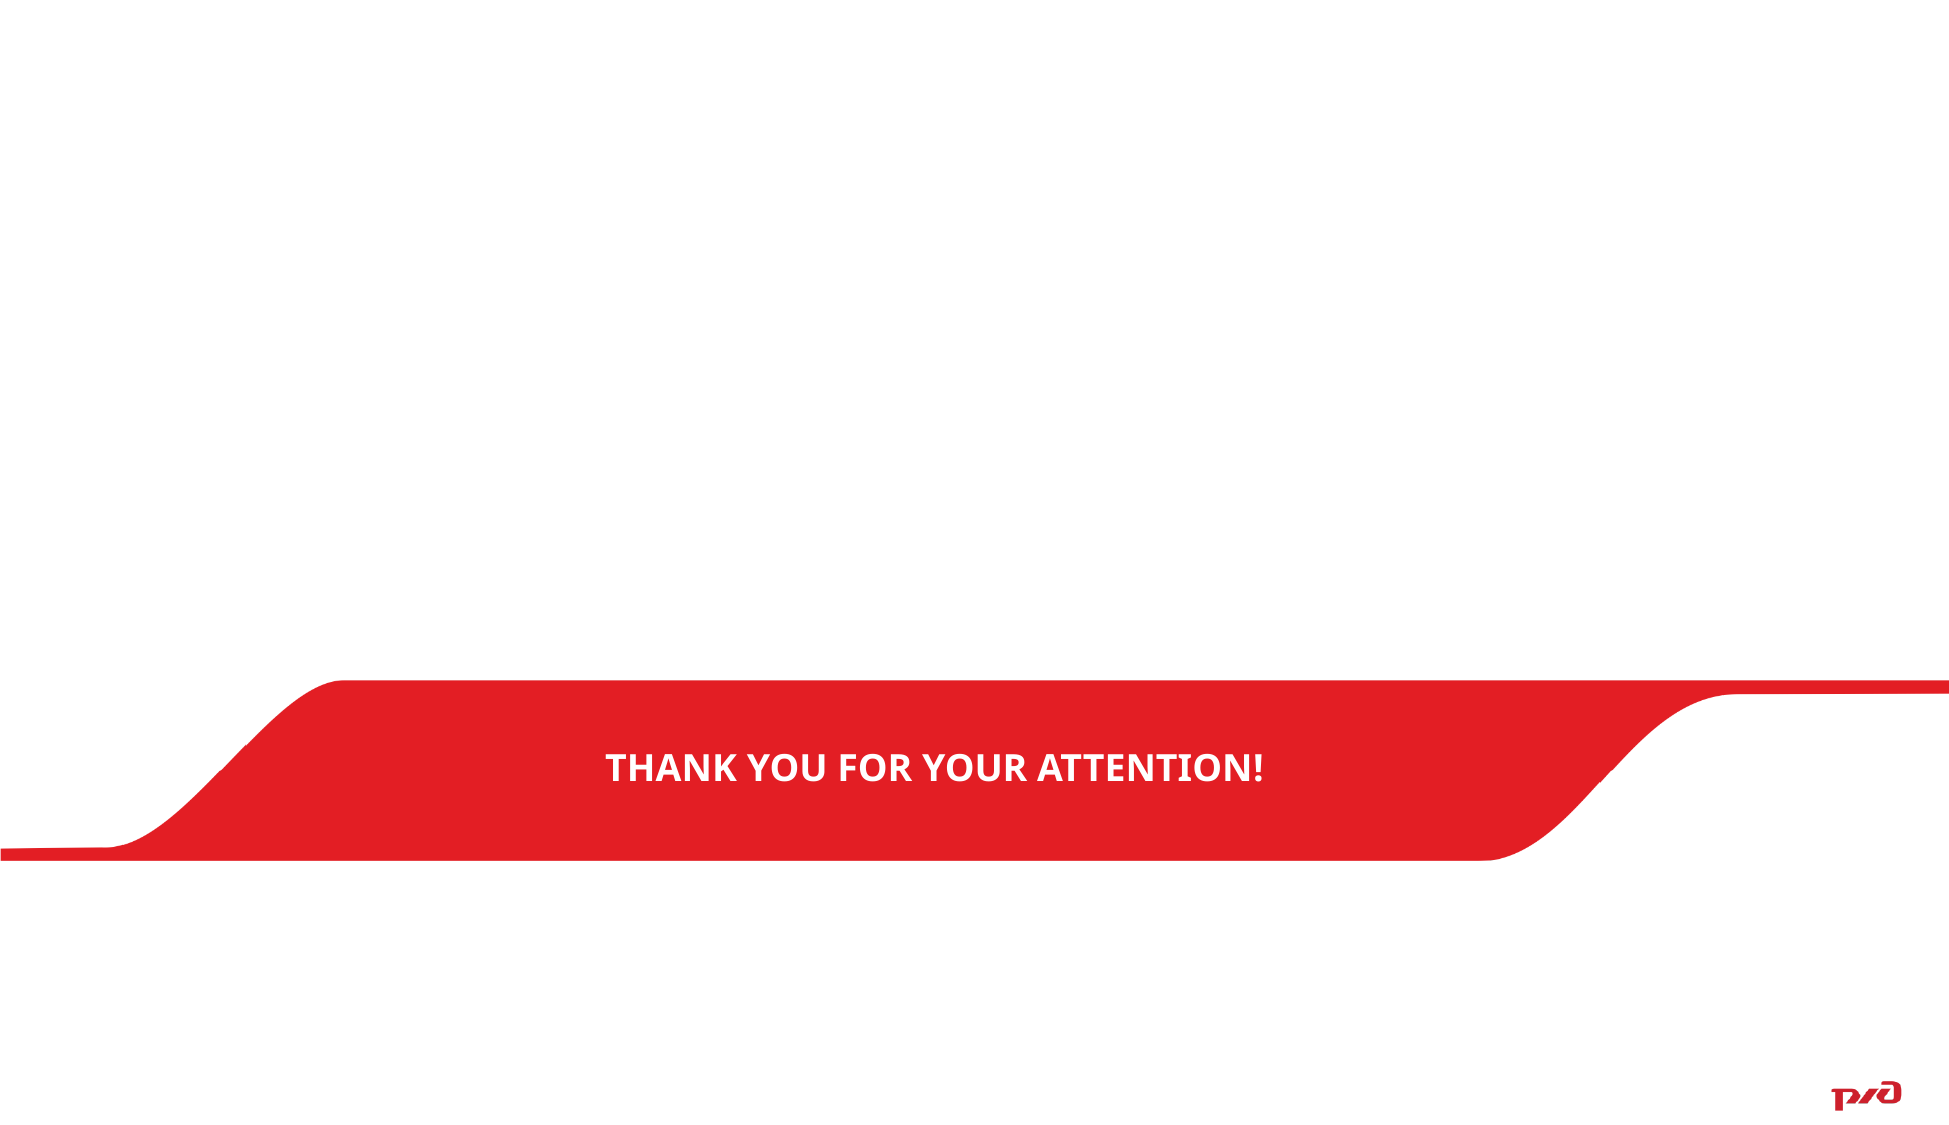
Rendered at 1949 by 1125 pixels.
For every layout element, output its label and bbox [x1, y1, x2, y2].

picture [0, 680, 1949, 862]
picture [1816, 1066, 1916, 1125]
